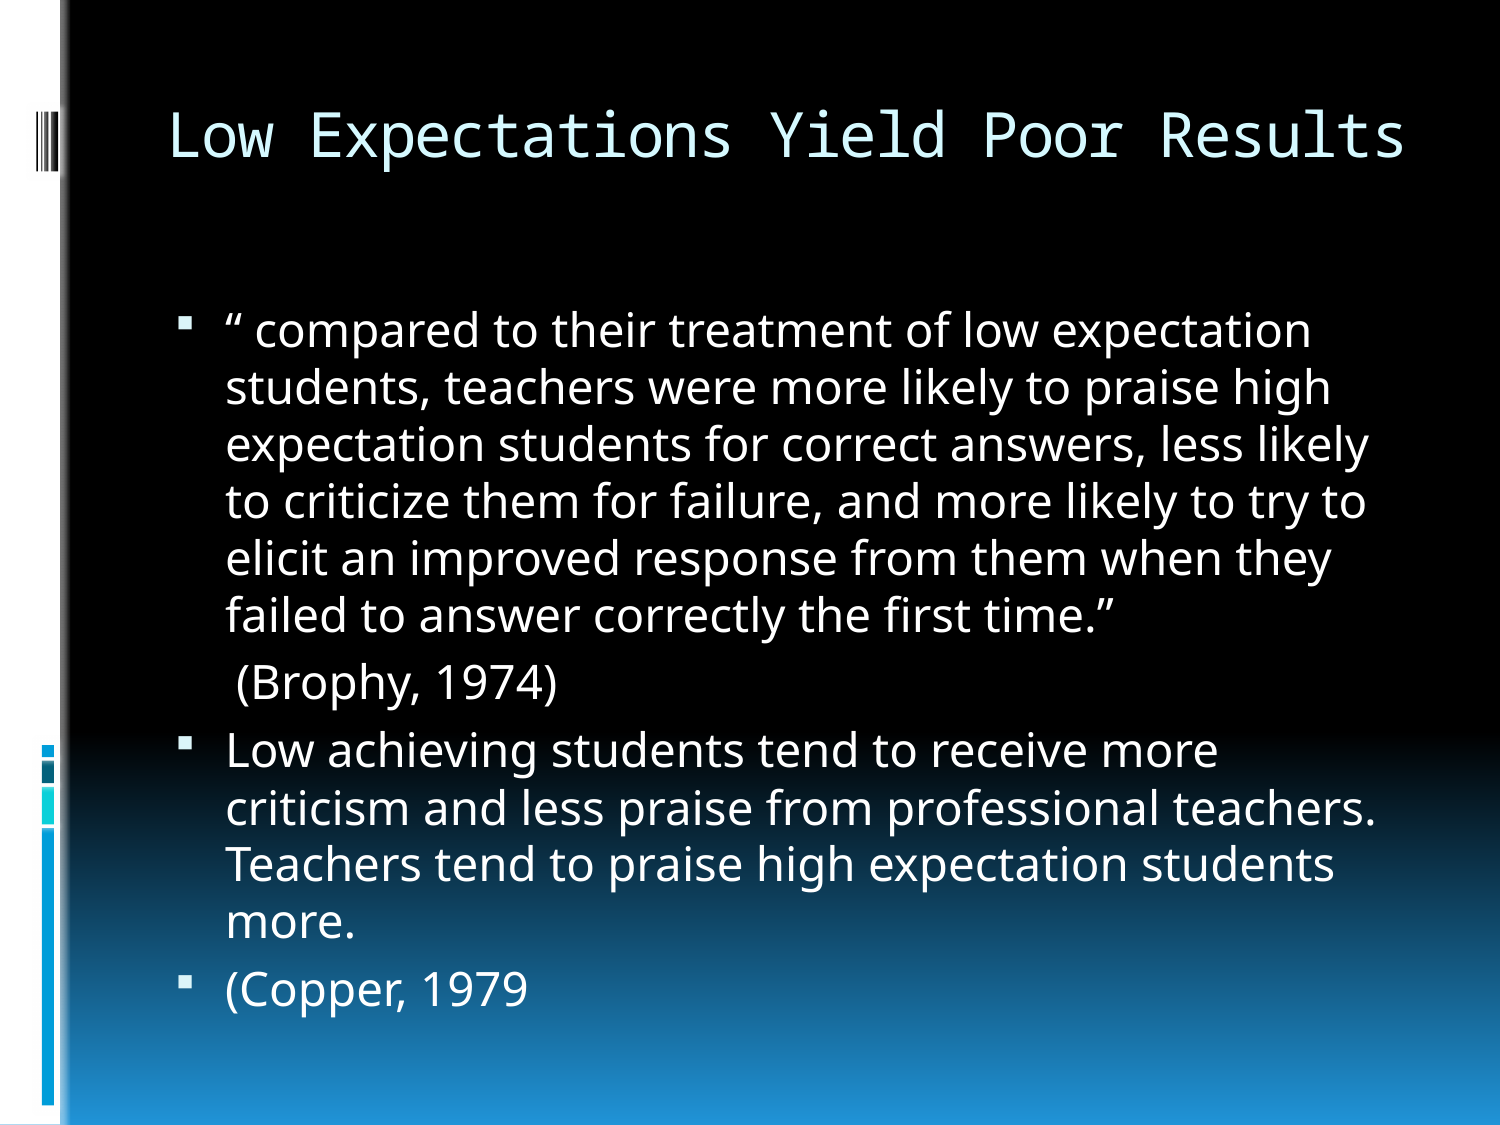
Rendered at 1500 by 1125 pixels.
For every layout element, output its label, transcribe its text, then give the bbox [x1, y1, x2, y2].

title Low Expectations Yield Poor Results [150, 87, 1425, 238]
list “ compared to their treatment of low expectation students, teachers were more likely to praise high expectation students for correct answers, less likely to criticize them for failure, and more likely to try to elicit an improved response from them when they failed to answer correctly the first time.” (Brophy, 1974) Low achieving students tend to receive more criticism and less praise from professional teachers. Teachers tend to praise high expectation students more. (Copper, 1979 [150, 292, 1425, 1043]
